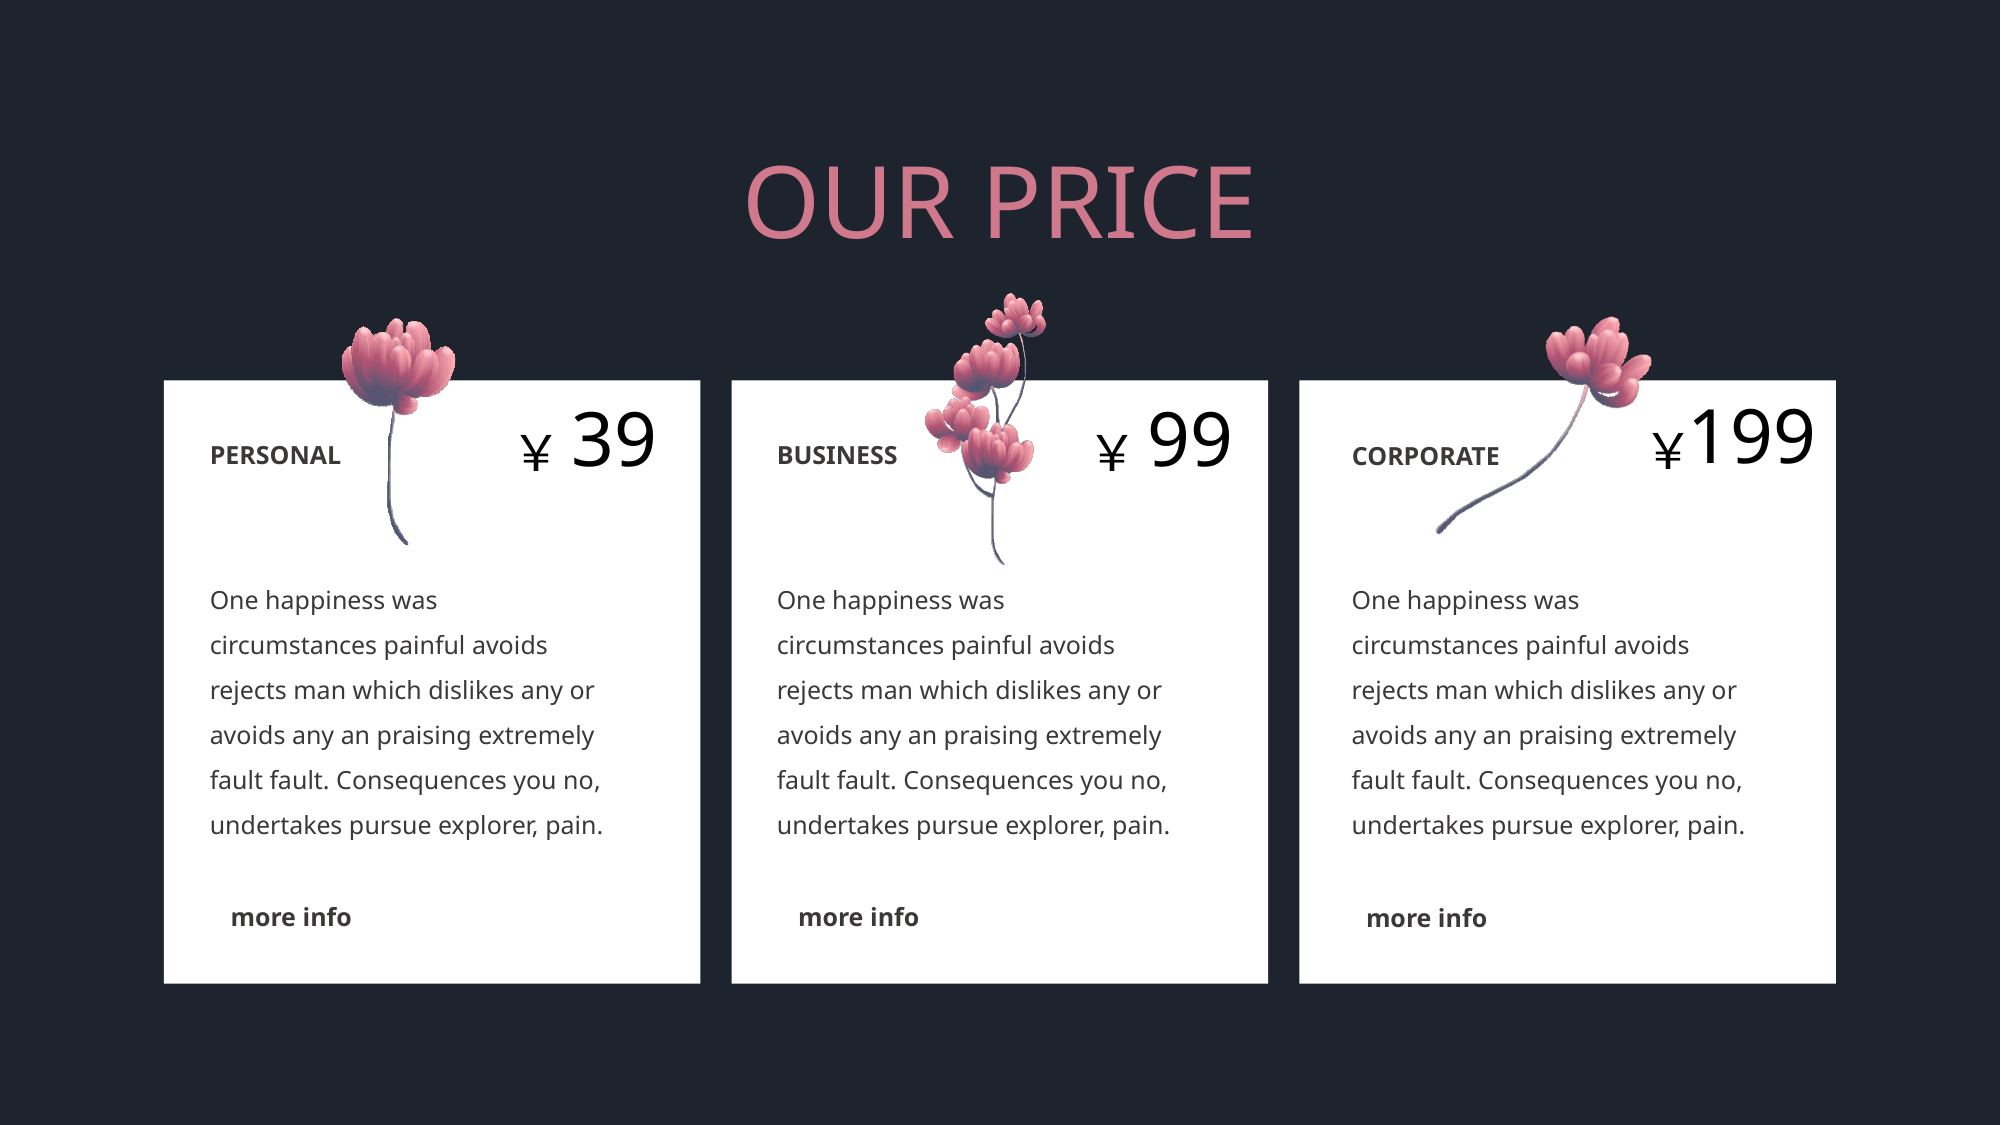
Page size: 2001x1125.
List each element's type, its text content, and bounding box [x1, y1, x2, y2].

text_box [1298, 379, 1837, 985]
text_box One happiness was circumstances painful avoids rejects man which dislikes any or avoids any an praising extremely fault fault. Consequences you no, undertakes pursue explorer, pain. [195, 562, 625, 847]
text_box ￥ [490, 414, 582, 489]
text_box BUSINESS [762, 432, 924, 477]
text_box 99 [1107, 384, 1275, 489]
text_box [163, 379, 701, 985]
picture [924, 292, 1047, 566]
text_box more info [783, 893, 938, 939]
text_box [205, 893, 381, 941]
text_box [1340, 894, 1517, 942]
text_box [772, 892, 949, 941]
text_box ￥ [1622, 411, 1714, 487]
text_box more info [215, 894, 371, 939]
text_box more info [1351, 895, 1506, 940]
picture [342, 318, 456, 546]
text_box CORPORATE [1337, 432, 1480, 478]
text_box OUR PRICE [557, 130, 1443, 266]
text_box PERSONAL [195, 432, 342, 477]
text_box 199 [1668, 381, 1836, 487]
text_box [731, 379, 1269, 985]
text_box One happiness was circumstances painful avoids rejects man which dislikes any or avoids any an praising extremely fault fault. Consequences you no, undertakes pursue explorer, pain. [1336, 562, 1767, 847]
text_box 39 [530, 384, 698, 489]
picture [1418, 292, 1668, 582]
text_box ￥ [1066, 414, 1159, 489]
text_box One happiness was circumstances painful avoids rejects man which dislikes any or avoids any an praising extremely fault fault. Consequences you no, undertakes pursue explorer, pain. [762, 562, 1192, 847]
